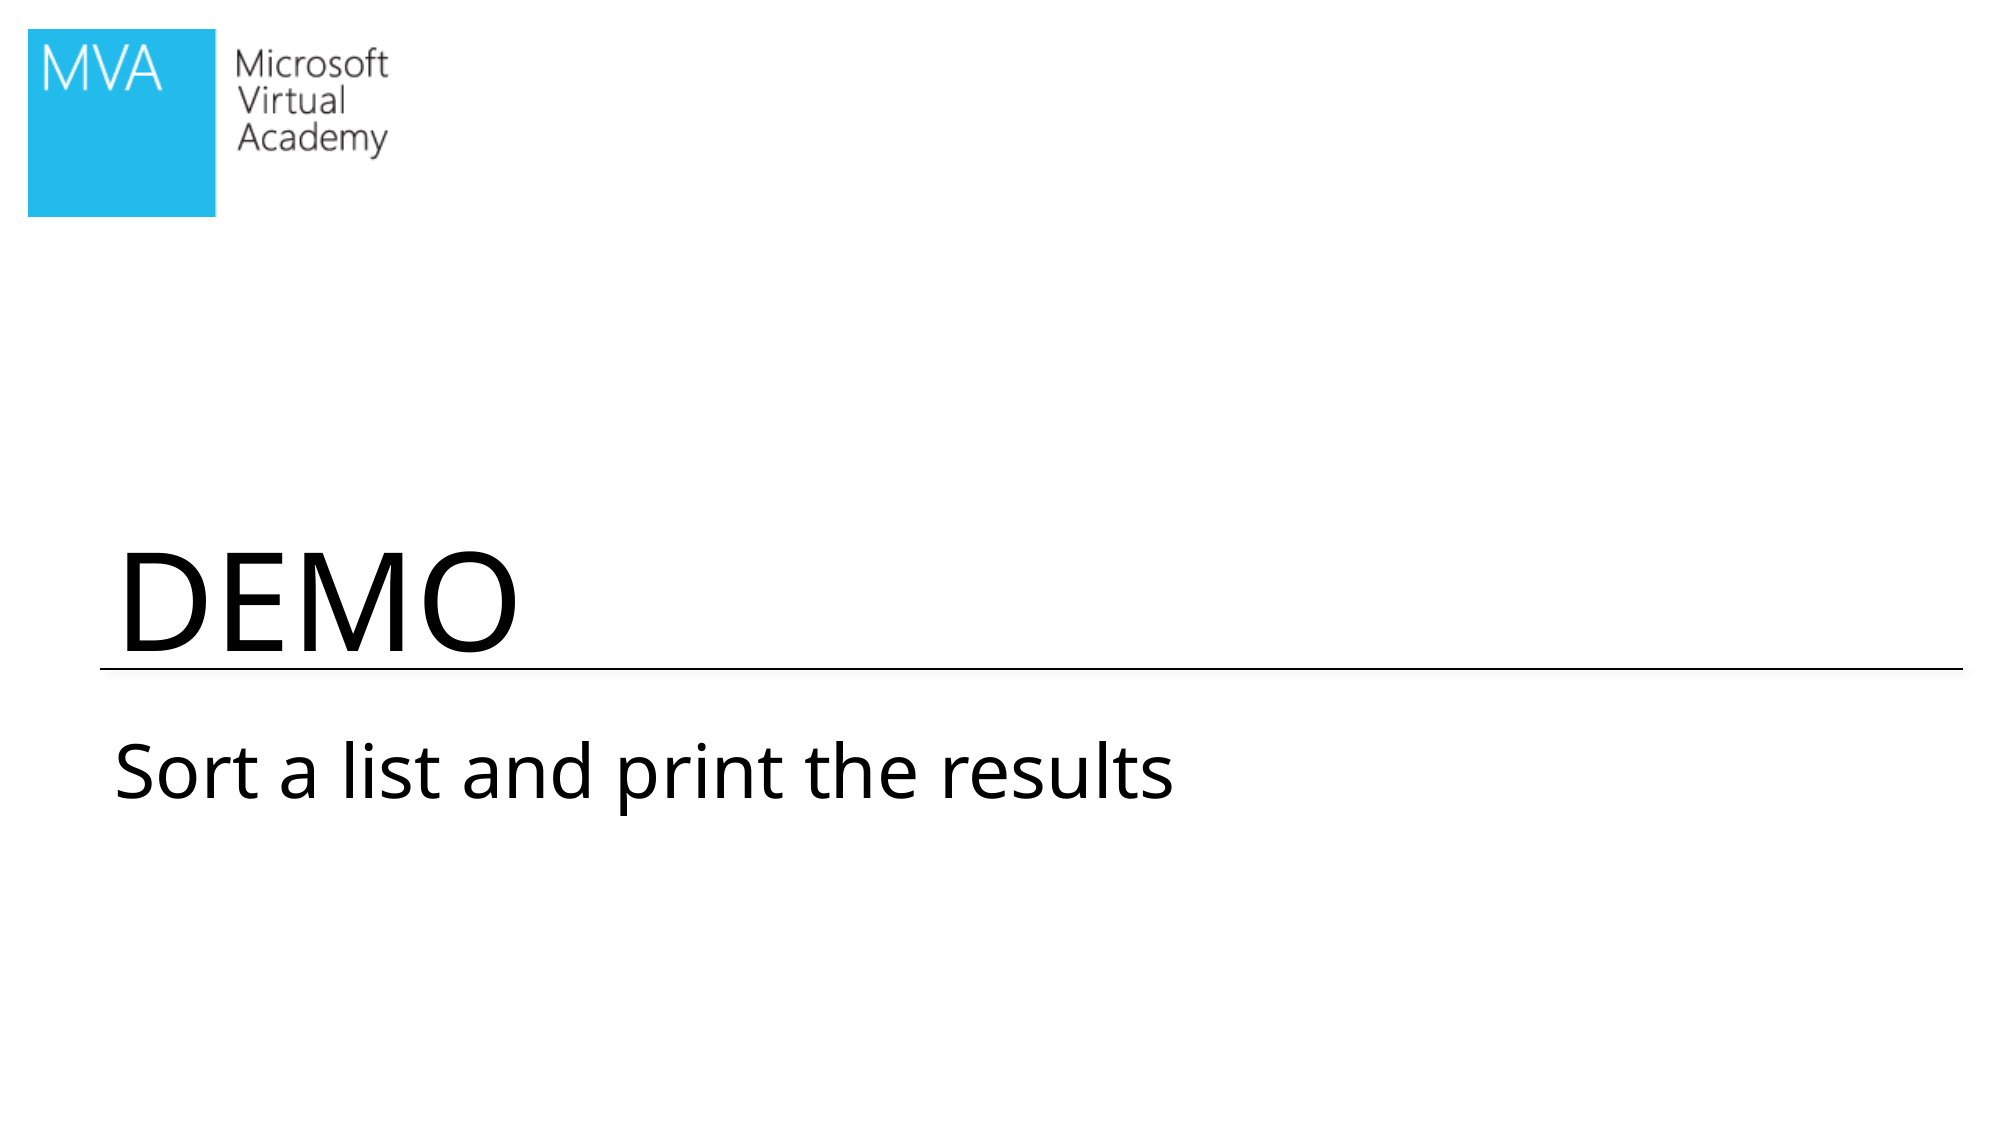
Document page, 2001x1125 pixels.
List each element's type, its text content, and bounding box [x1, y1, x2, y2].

picture [28, 29, 497, 217]
title Sort a list and print the results [99, 733, 1976, 1009]
